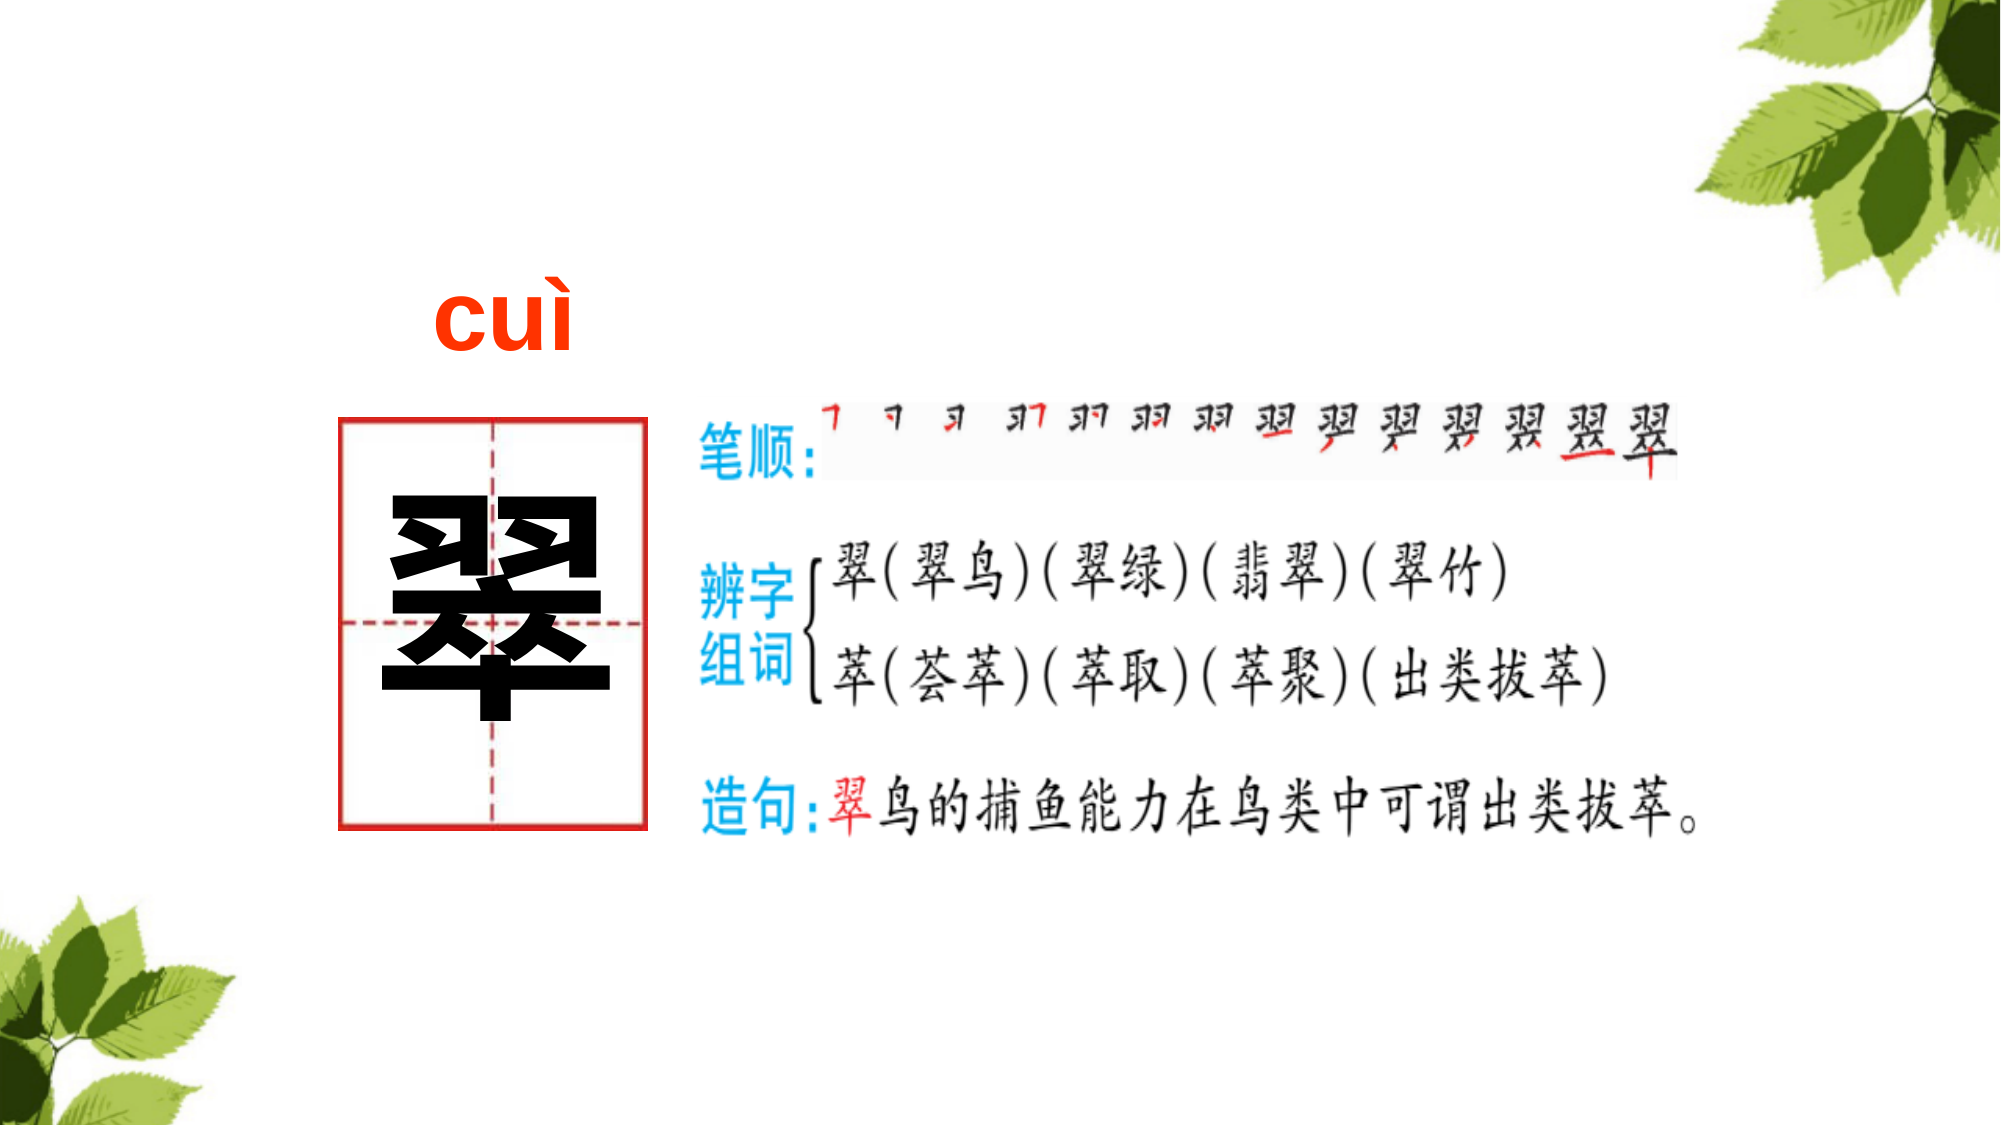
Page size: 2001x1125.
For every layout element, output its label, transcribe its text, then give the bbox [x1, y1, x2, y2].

text_box cuì [417, 243, 592, 378]
picture [0, 890, 242, 1125]
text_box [337, 417, 648, 831]
picture [1687, 0, 2001, 303]
picture [697, 395, 1687, 491]
picture [697, 768, 1703, 844]
picture [697, 533, 1615, 715]
